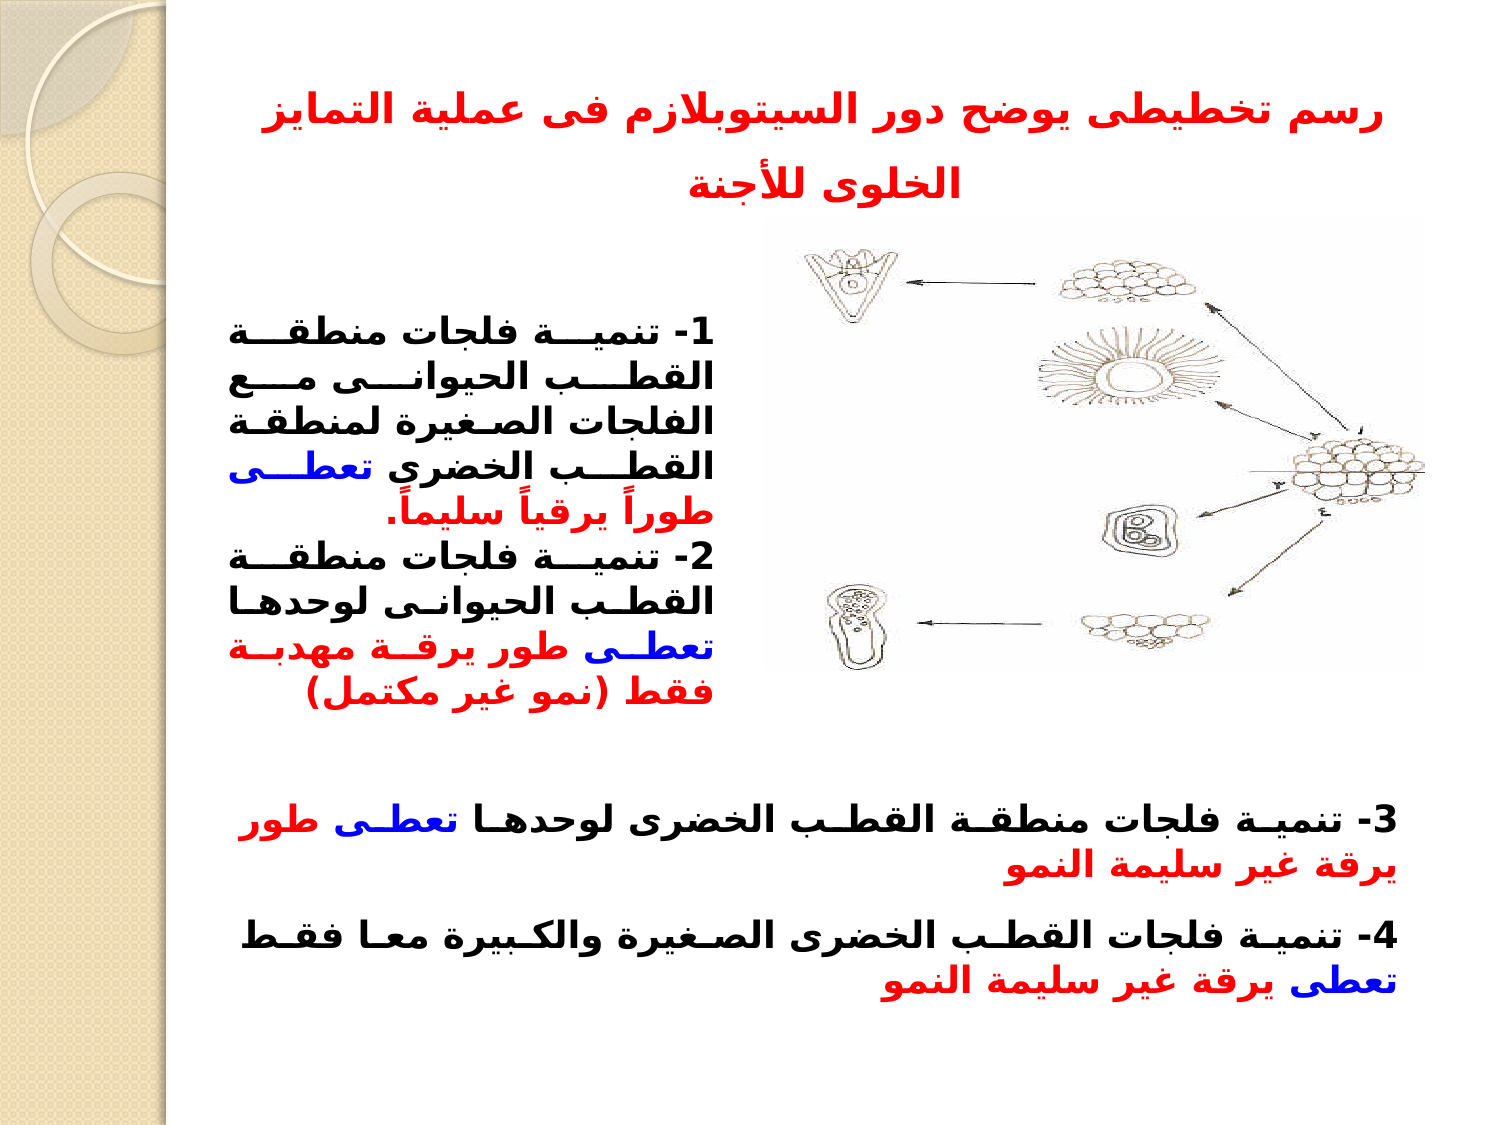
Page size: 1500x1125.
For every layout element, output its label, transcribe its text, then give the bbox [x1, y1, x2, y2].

text_box 4- تنمية فلجات القطب الخضرى الصغيرة والكبيرة معا فقط تعطى يرقة غير سليمة النمو [225, 903, 1414, 1009]
text_box 3- تنمية فلجات منطقة القطب الخضرى لوحدها تعطى طور يرقة غير سليمة النمو [225, 787, 1414, 893]
text_box 2- تنمية فلجات منطقة القطب الحيوانى لوحدها تعطى طور يرقة مهدبة فقط (نمو غير مكتمل) [212, 524, 731, 720]
text_box رسم تخطيطى يوضح دور السيتوبلازم فى عملية التمايز الخلوى للأجنة [224, 49, 1425, 215]
text_box 1- تنمية فلجات منطقة القطب الحيوانى مع الفلجات الصغيرة لمنطقة القطب الخضرى تعطى طوراً يرقياً سليماً. [212, 299, 731, 524]
picture [763, 217, 1426, 671]
